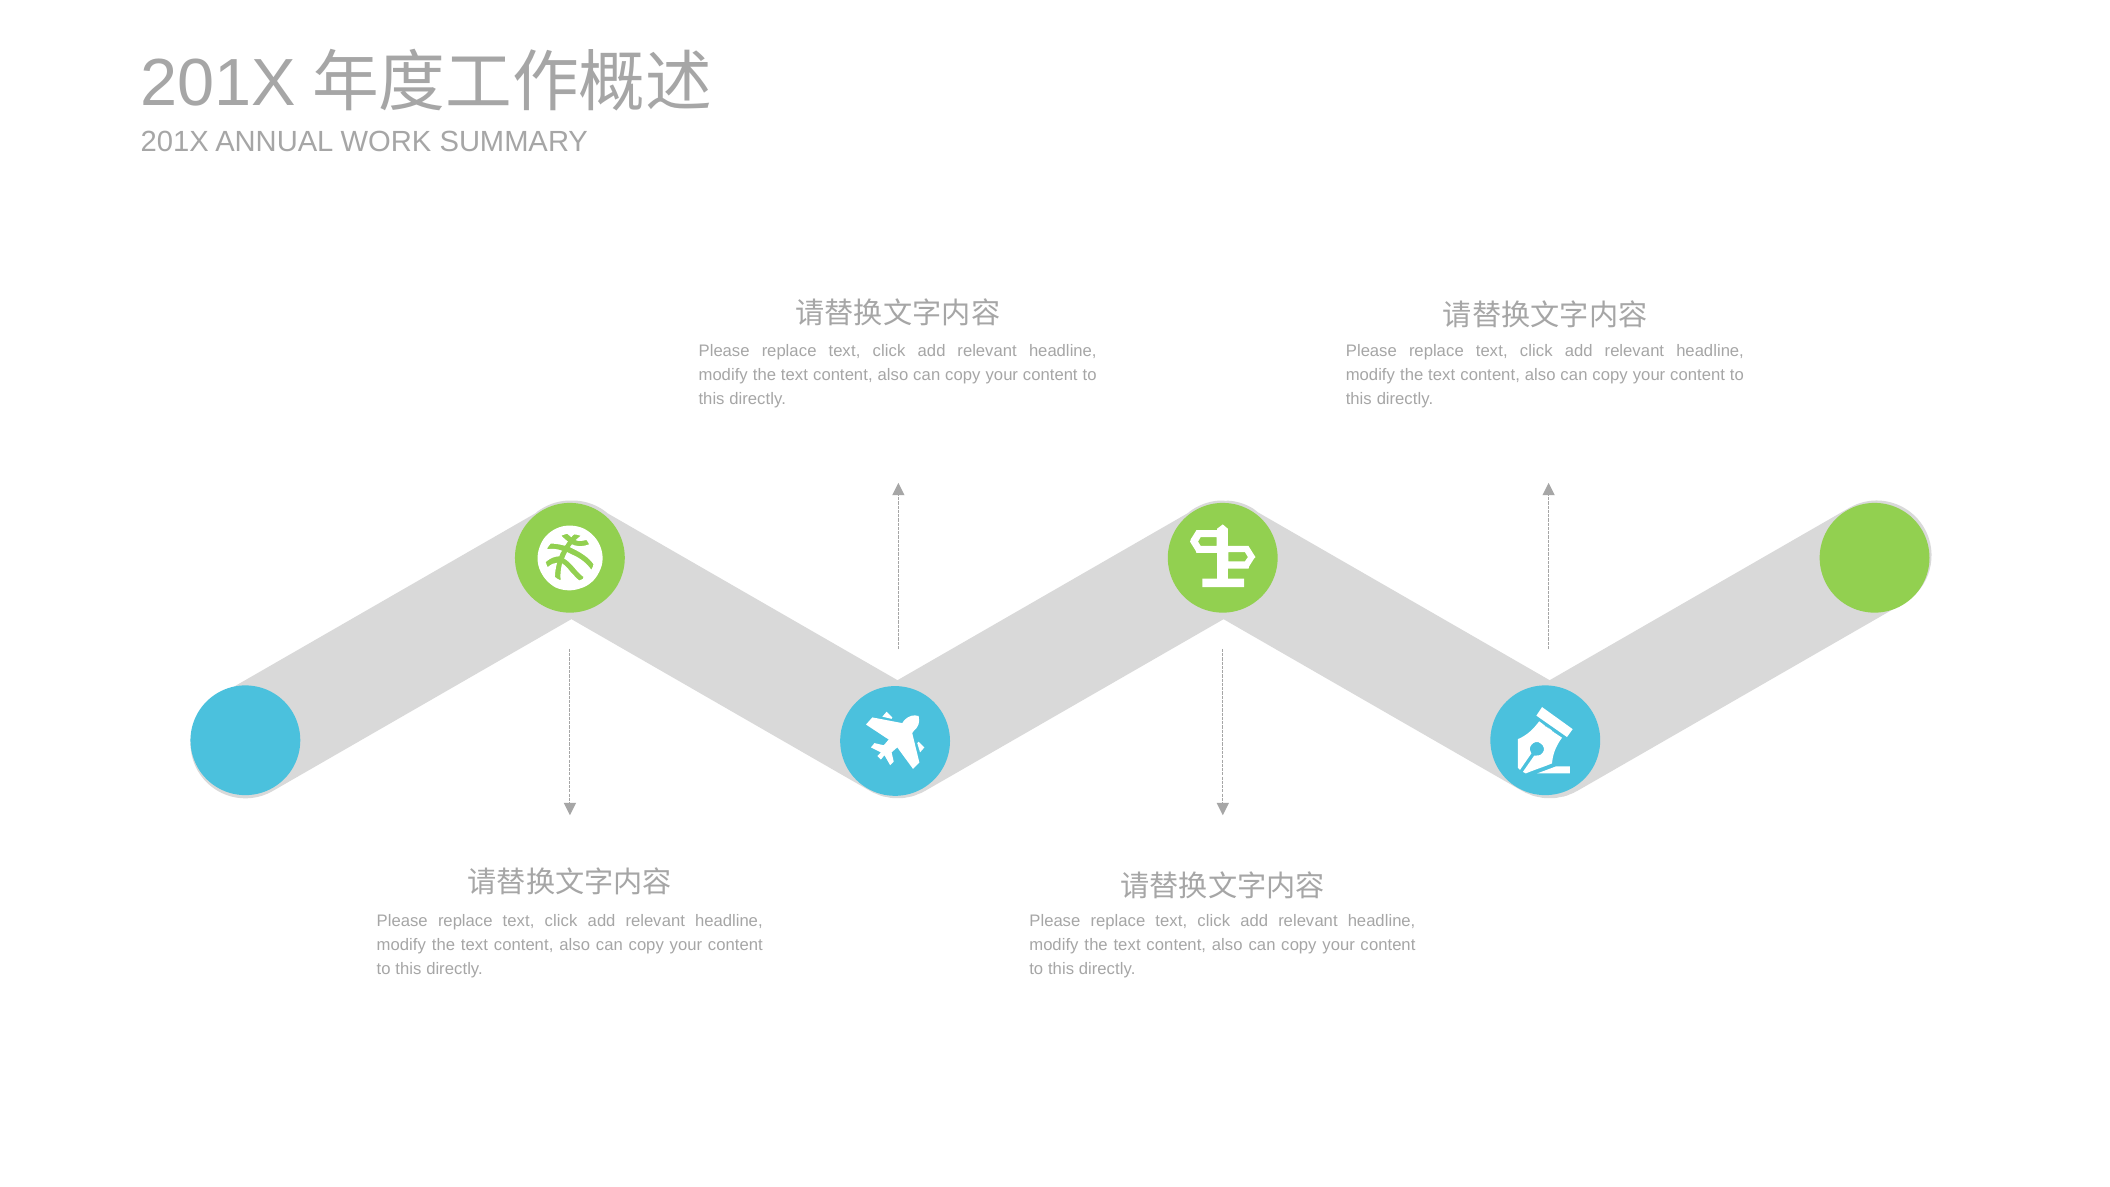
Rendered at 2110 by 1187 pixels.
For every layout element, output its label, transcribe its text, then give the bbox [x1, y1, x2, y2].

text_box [1014, 853, 1431, 985]
text_box 201X ANNUAL WORK SUMMARY [140, 122, 602, 158]
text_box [1331, 282, 1760, 415]
text_box 201X年度工作概述 [140, 38, 789, 119]
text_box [683, 280, 1113, 415]
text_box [361, 849, 779, 985]
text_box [190, 268, 1930, 1030]
